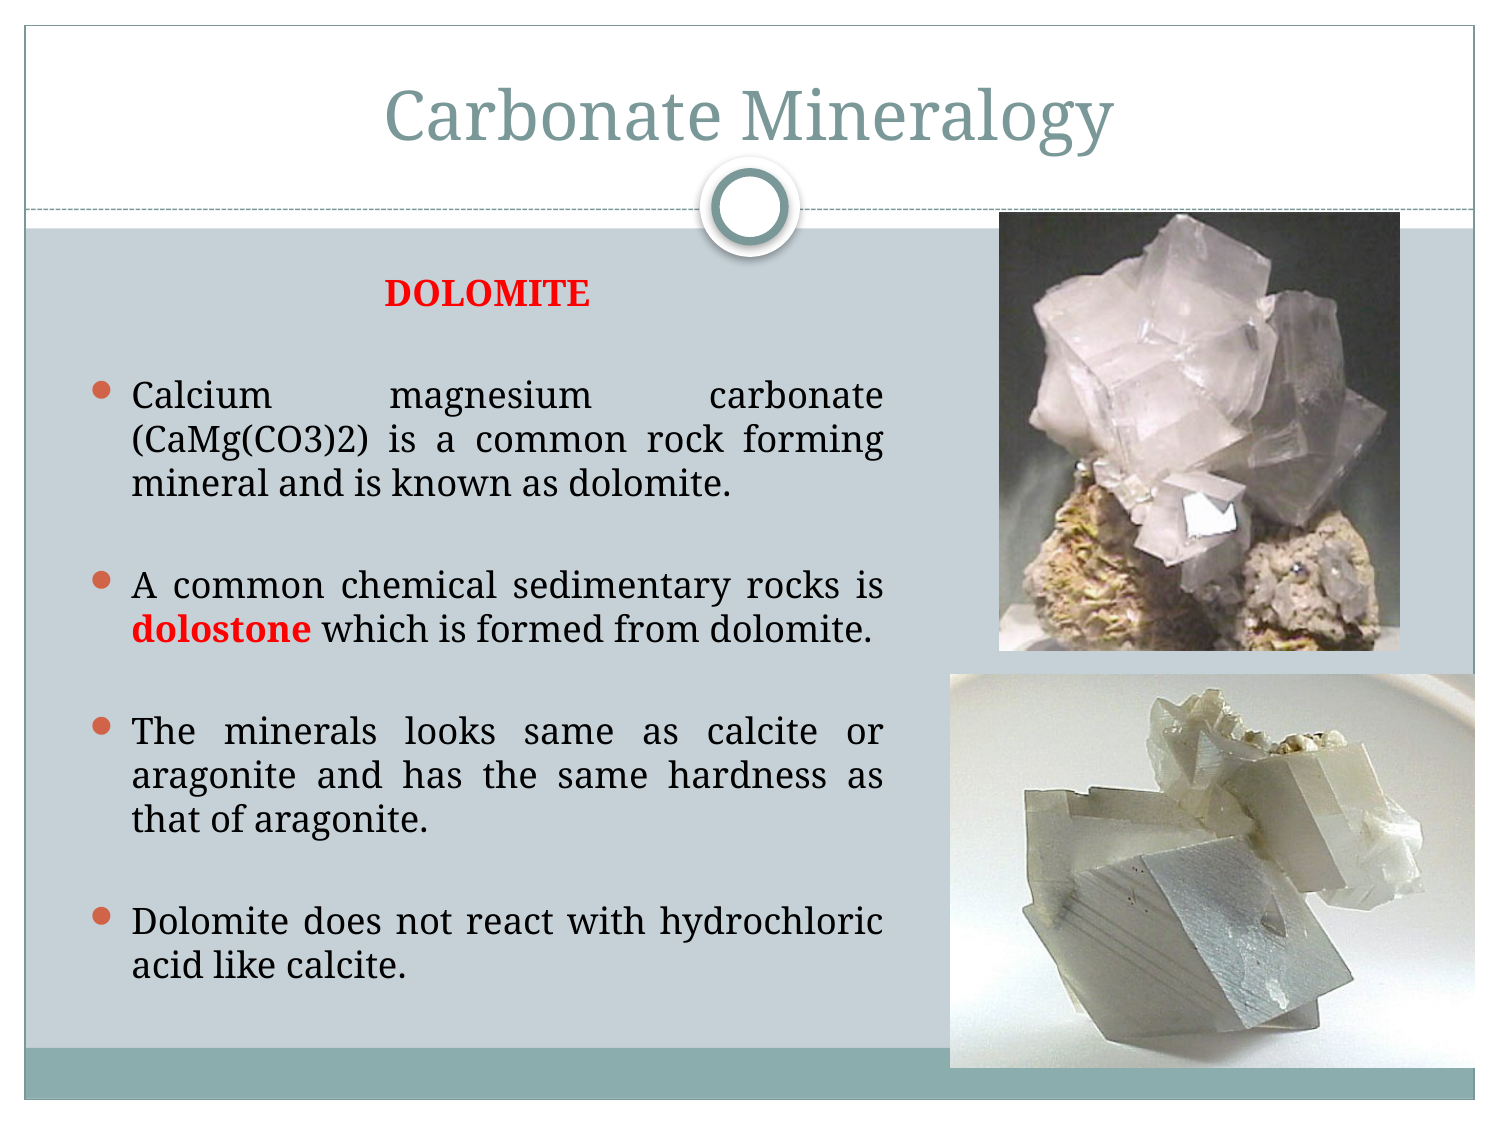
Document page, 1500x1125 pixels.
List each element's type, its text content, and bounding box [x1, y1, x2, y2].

list DOLOMITE Calcium magnesium carbonate (CaMg(CO3)2) is a common rock forming mineral and is known as dolomite. A common chemical sedimentary rocks is dolostone which is formed from dolomite. The minerals looks same as calcite or aragonite and has the same hardness as that of aragonite. Dolomite does not react with hydrochloric acid like calcite. [75, 262, 900, 1005]
picture [999, 212, 1401, 652]
picture [949, 674, 1476, 1068]
title Carbonate Mineralogy [49, 37, 1450, 162]
